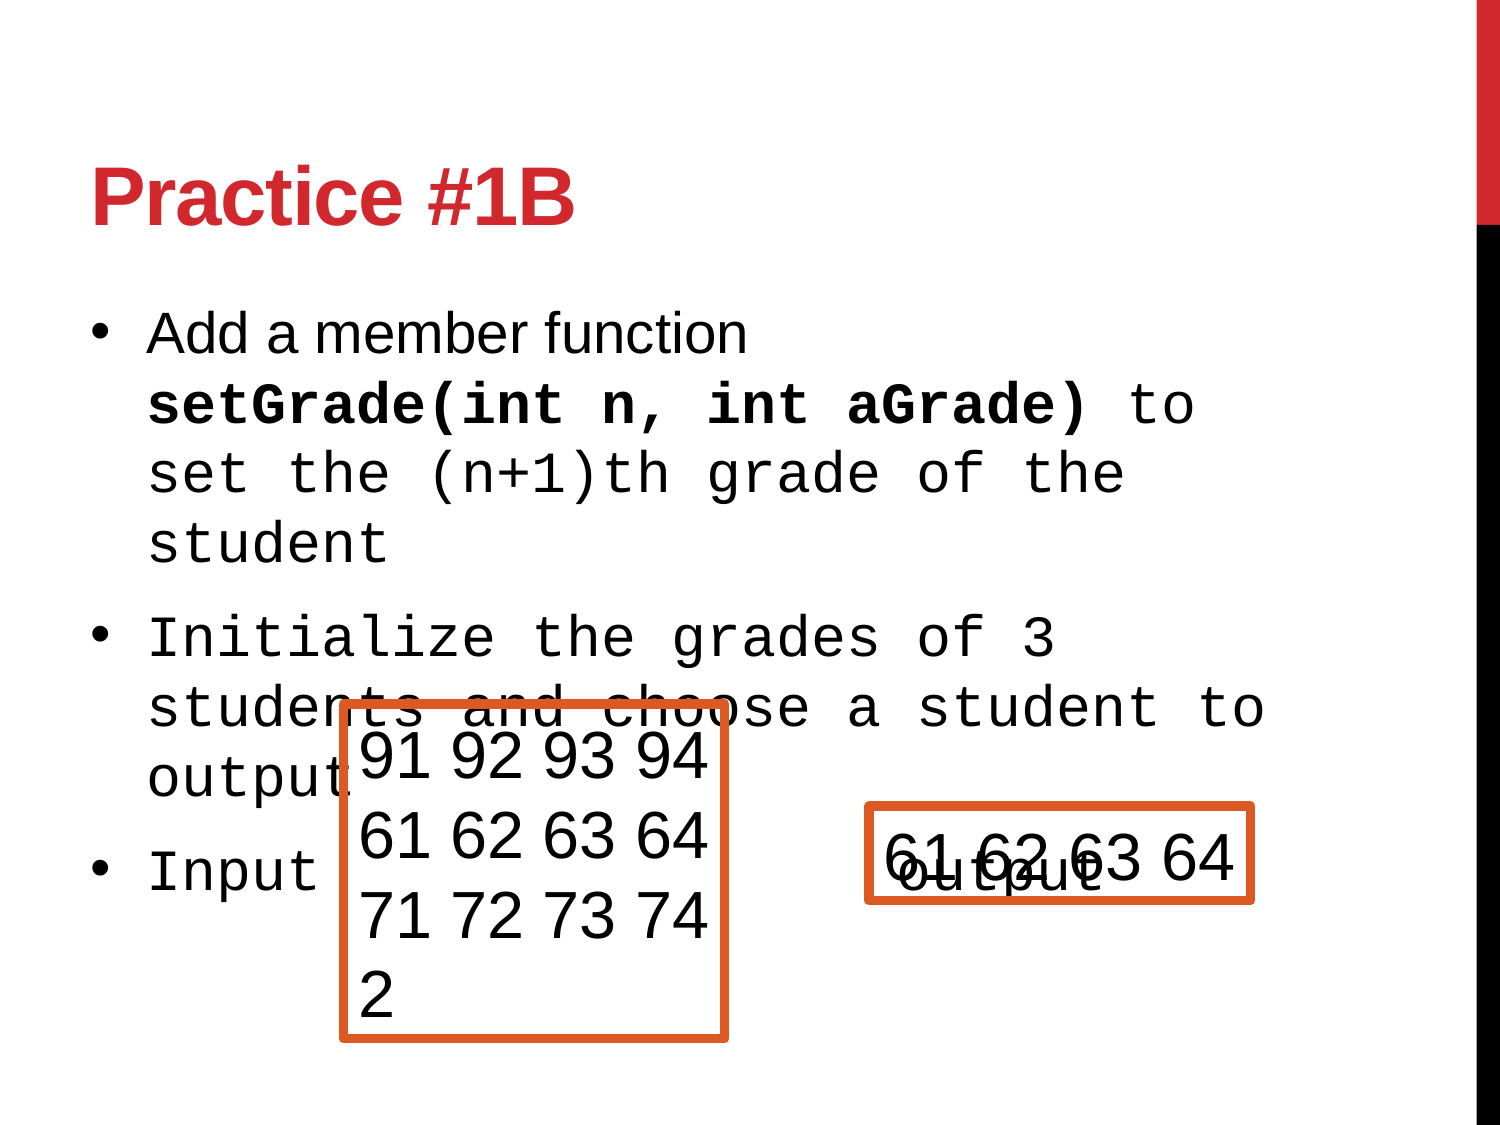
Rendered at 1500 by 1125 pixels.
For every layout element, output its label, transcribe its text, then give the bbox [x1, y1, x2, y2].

list Add a member function setGrade(int n, int aGrade) to set the (n+1)th grade of the student Initialize the grades of 3 students and choose a student to output Input output [75, 287, 1325, 1005]
text_box Practice #1B [74, 24, 1350, 250]
text_box 61 62 63 64 [869, 806, 1251, 901]
text_box 91 92 93 94 61 62 63 64 71 72 73 74 2 [343, 704, 725, 1039]
